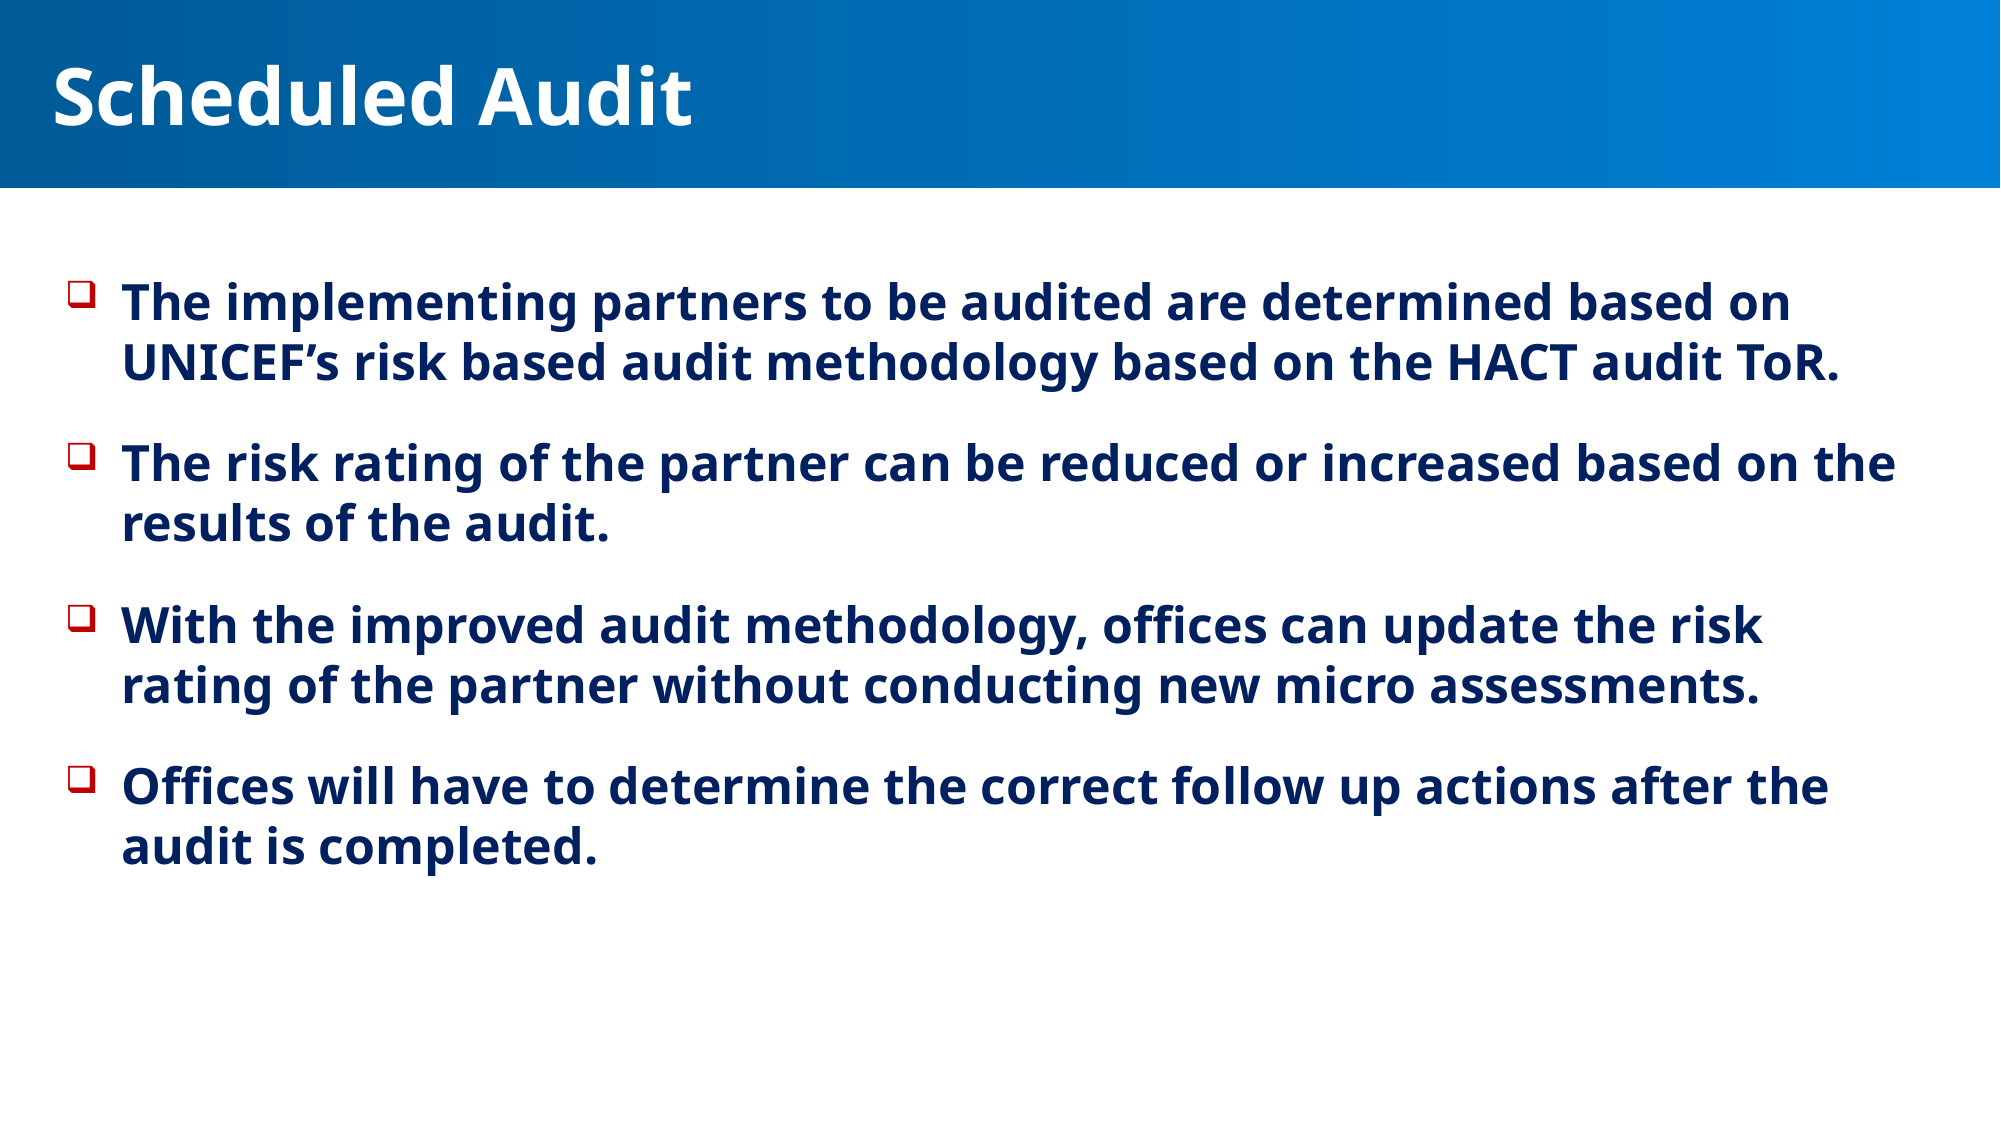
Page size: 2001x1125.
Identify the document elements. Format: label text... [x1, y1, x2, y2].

title Scheduled Audit [0, 0, 2000, 191]
list The implementing partners to be audited are determined based on UNICEF’s risk based audit methodology based on the HACT audit ToR. The risk rating of the partner can be reduced or increased based on the results of the audit. With the improved audit methodology, offices can update the risk rating of the partner without conducting new micro assessments. Offices will have to determine the correct follow up actions after the audit is completed. [50, 262, 1917, 1000]
